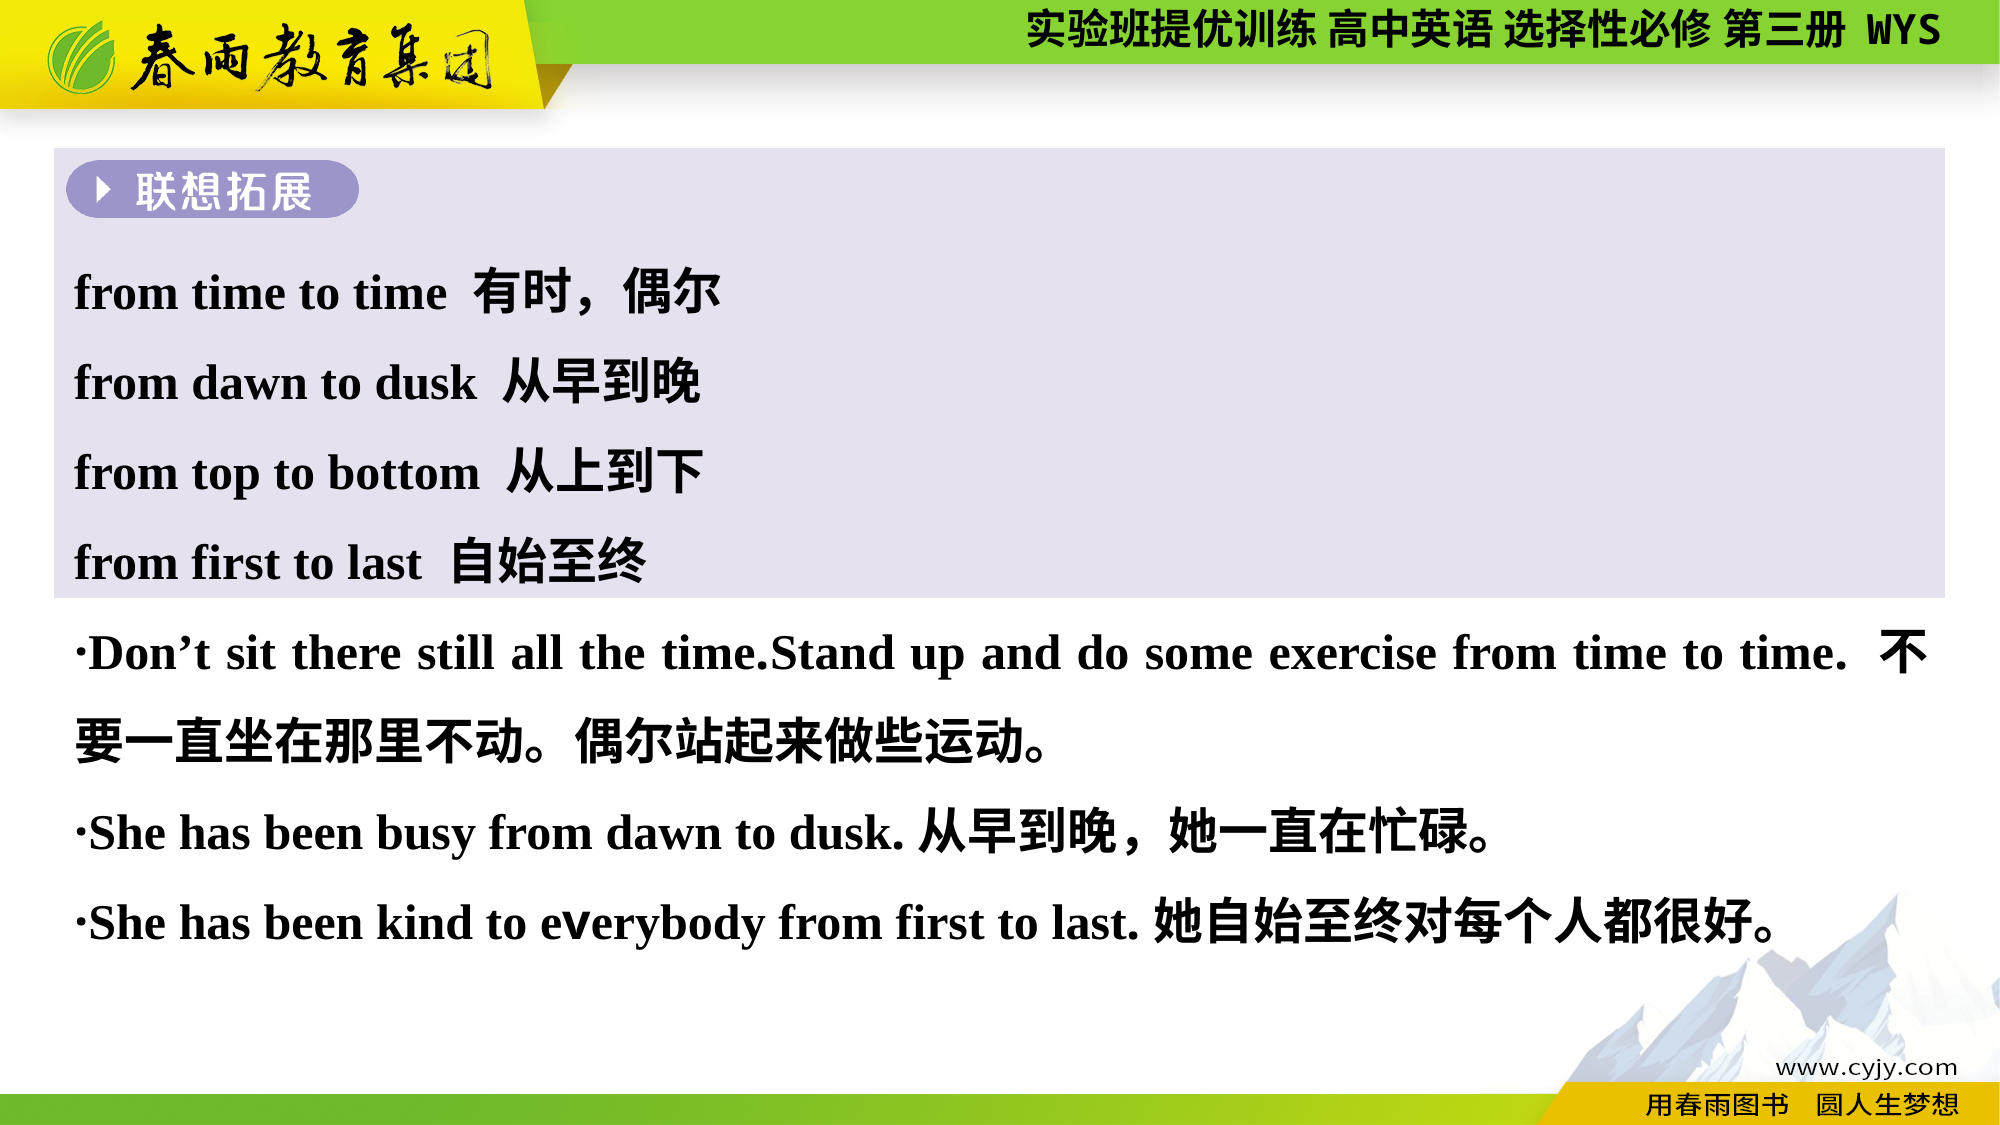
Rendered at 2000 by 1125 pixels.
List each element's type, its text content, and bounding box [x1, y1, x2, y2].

list from time to time 有时，偶尔 from dawn to dusk 从早到晚 from top to bottom 从上到下 from first to last 自始至终 ·Don’t sit there still all the time.Stand up and do some exercise from time to time. 不要一直坐在那里不动。偶尔站起来做些运动。 ·She has been busy from dawn to dusk.从早到晚，她一直在忙碌。 ·She has been kind to everybody from first to last.她自始至终对每个人都很好。 [59, 609, 1944, 965]
picture [0, 0, 2000, 1125]
